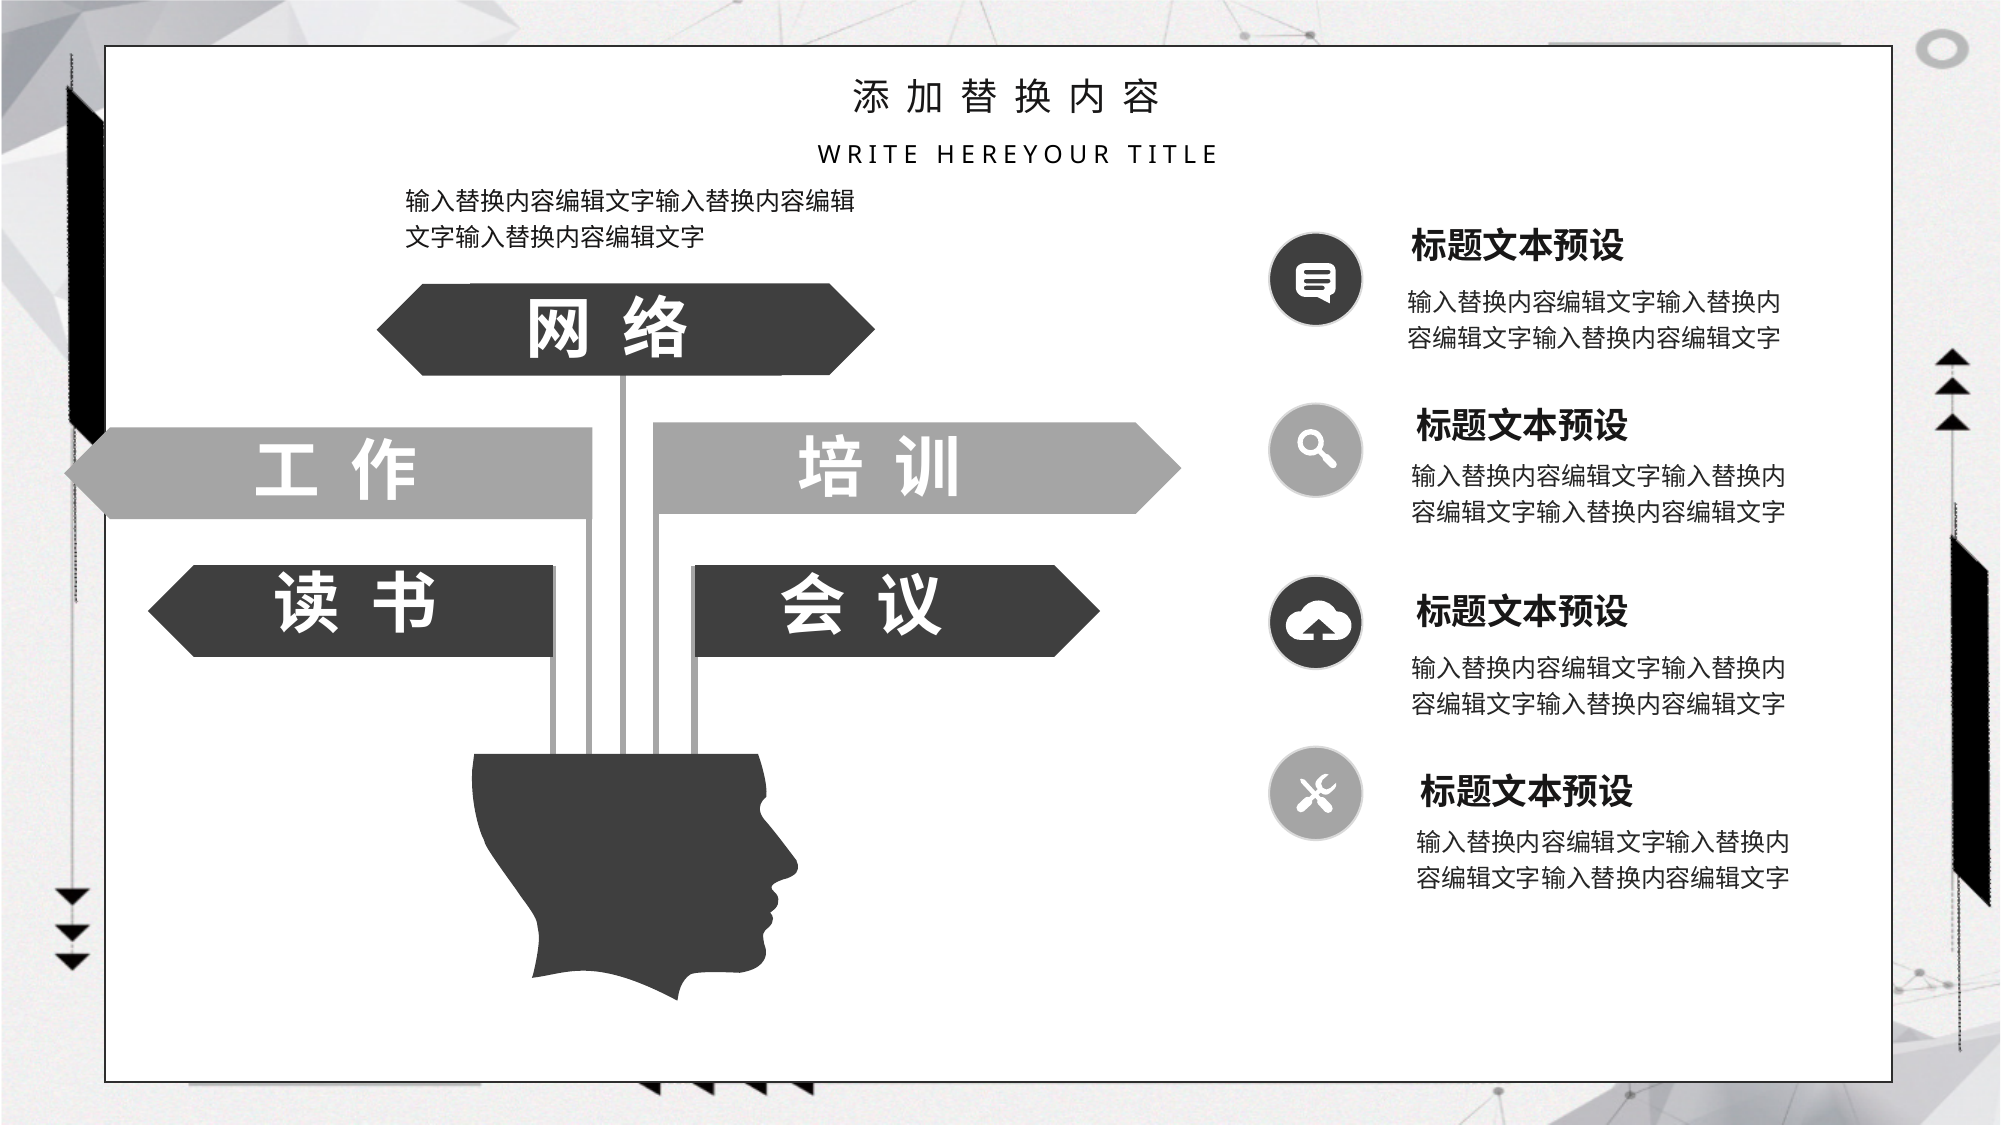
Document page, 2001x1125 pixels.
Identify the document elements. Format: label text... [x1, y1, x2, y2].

text_box [1285, 600, 1352, 640]
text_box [147, 553, 553, 657]
picture [0, 0, 2001, 1125]
text_box [1268, 402, 1364, 498]
text_box 标题文本预设 [1401, 395, 1638, 454]
text_box 标题文本预设 [1401, 581, 1638, 639]
text_box [1268, 745, 1364, 842]
text_box 输入替换内容编辑文字输入替换内容编辑文字输入替换内容编辑文字 [1392, 273, 1809, 365]
text_box [1268, 574, 1364, 671]
text_box 输入替换内容编辑文字输入替换内容编辑文字输入替换内容编辑文字 [1396, 638, 1813, 731]
text_box [1295, 263, 1336, 304]
text_box [1268, 231, 1364, 327]
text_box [376, 278, 876, 376]
text_box 标题文本预设 [1406, 761, 1643, 820]
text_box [653, 417, 1182, 514]
text_box 标题文本预设 [1396, 215, 1633, 273]
text_box [1297, 429, 1337, 469]
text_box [64, 420, 593, 519]
text_box 输入替换内容编辑文字输入替换内容编辑文字输入替换内容编辑文字 [390, 171, 876, 259]
text_box [471, 753, 798, 1001]
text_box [552, 376, 695, 943]
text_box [694, 555, 1101, 657]
text_box [1296, 773, 1337, 813]
text_box 输入替换内容编辑文字输入替换内容编辑文字输入替换内容编辑文字 [1396, 447, 1813, 539]
text_box 输入替换内容编辑文字输入替换内容编辑文字输入替换内容编辑文字 [1401, 813, 1818, 905]
